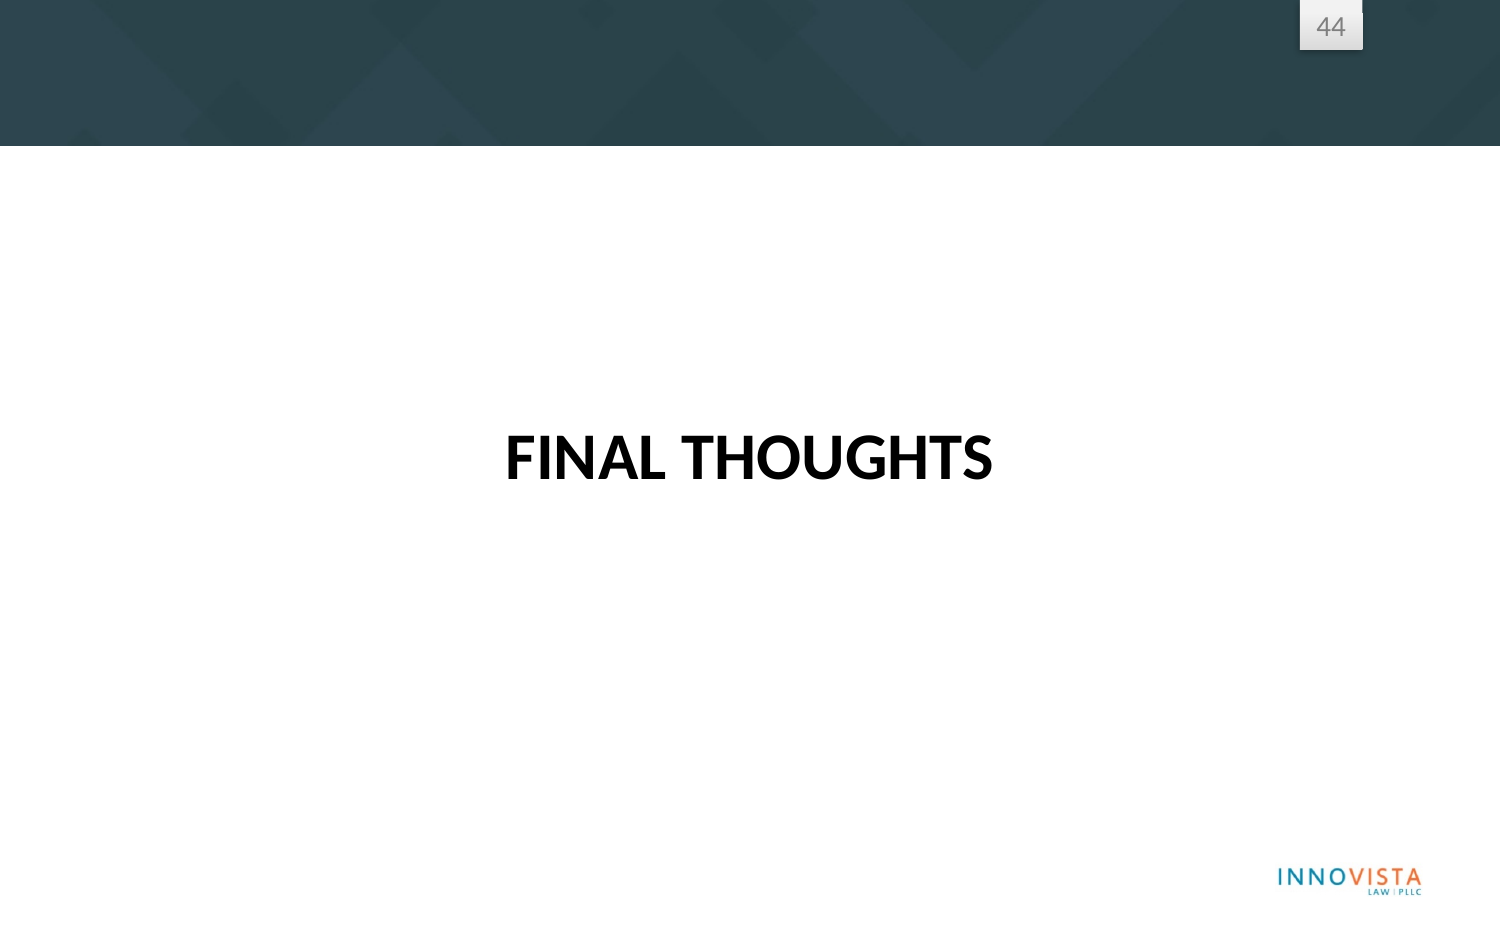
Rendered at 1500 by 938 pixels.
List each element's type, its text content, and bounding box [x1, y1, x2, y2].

list FINAL THOUGHTS [75, 218, 1425, 838]
picture [0, 0, 1500, 146]
picture [1275, 862, 1425, 897]
